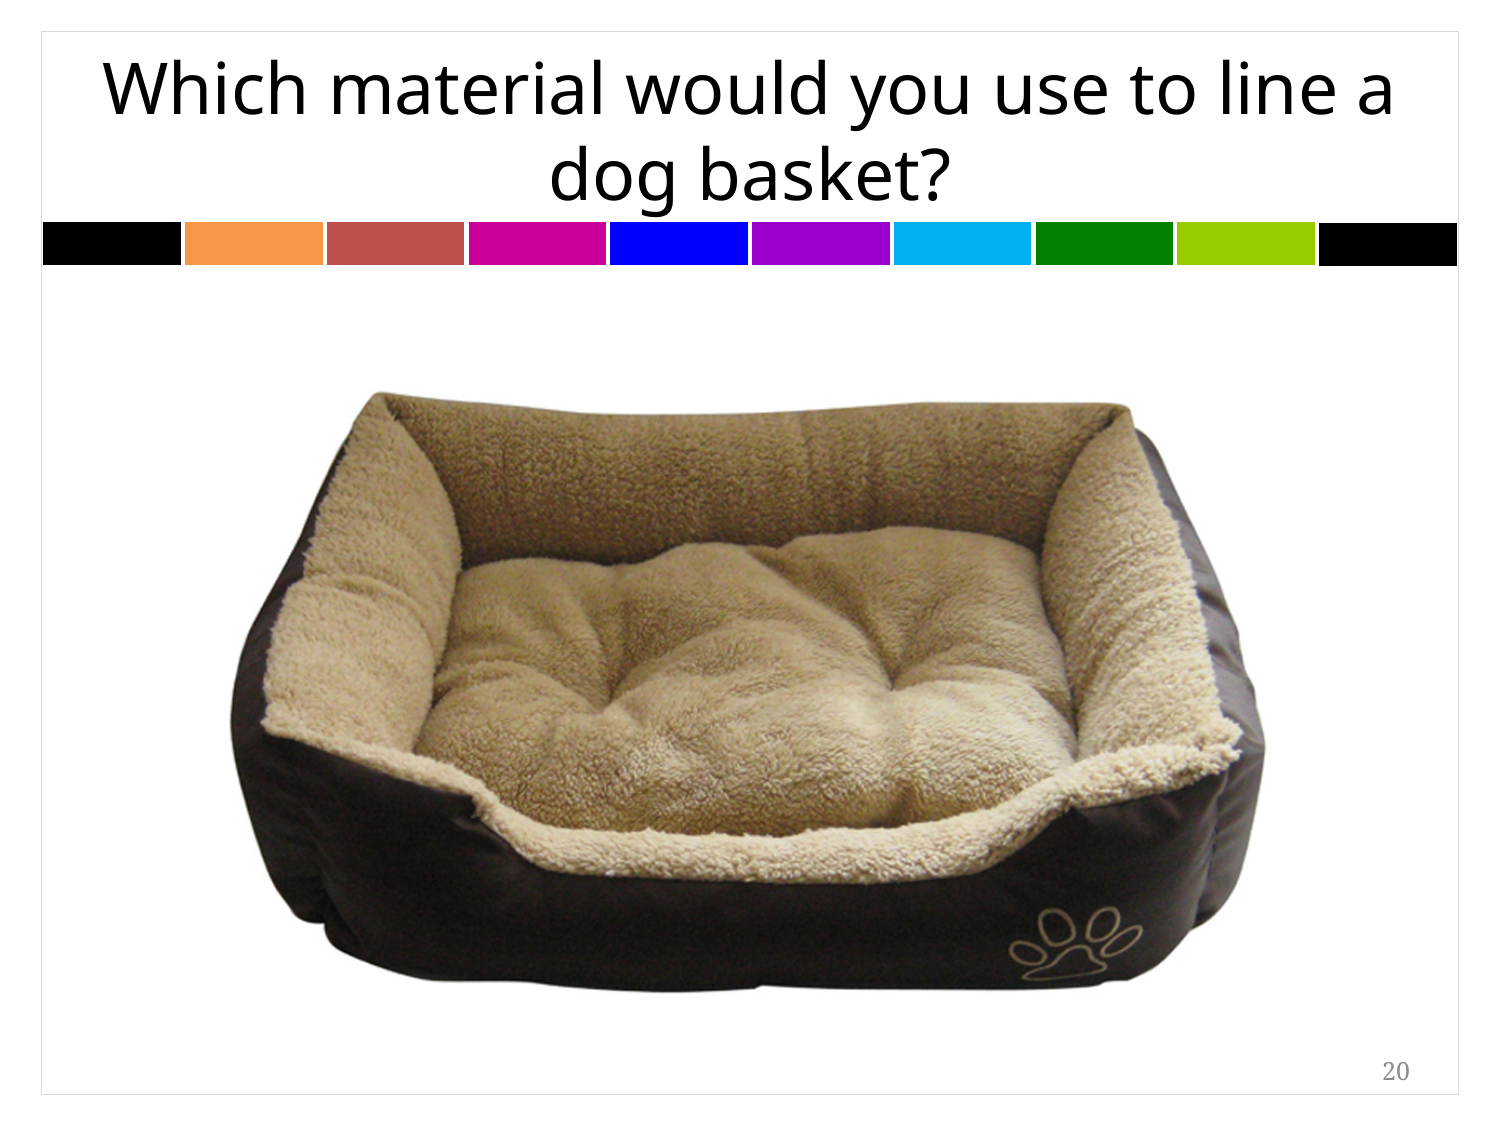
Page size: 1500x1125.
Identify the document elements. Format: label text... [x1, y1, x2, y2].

slide_number 20 [1074, 1042, 1425, 1103]
picture [209, 317, 1291, 1069]
title Which material would you use to line a dog basket? [75, 34, 1425, 223]
